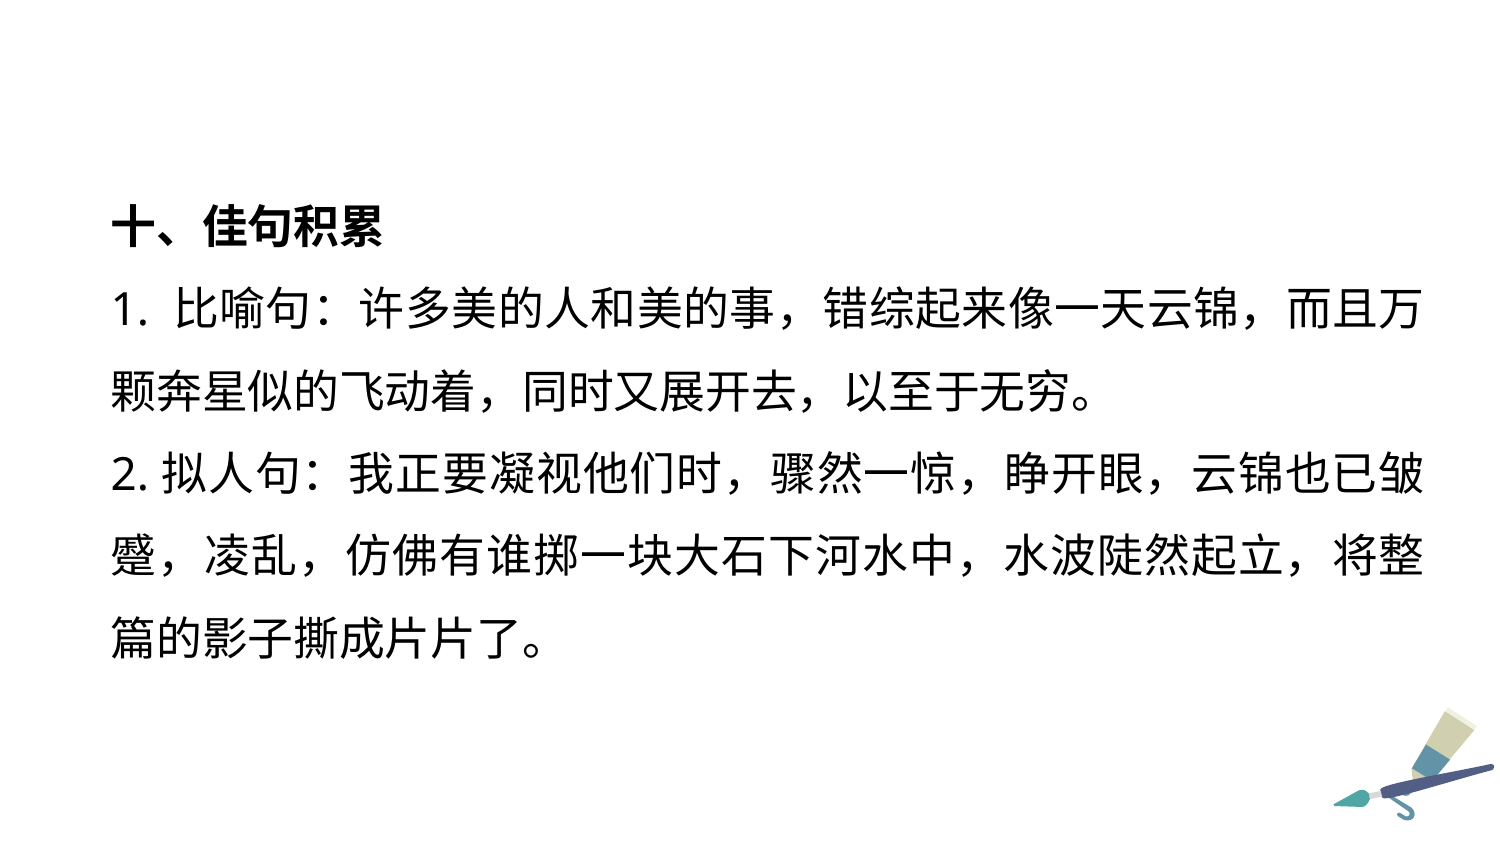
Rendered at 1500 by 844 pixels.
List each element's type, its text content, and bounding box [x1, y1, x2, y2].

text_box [1358, 708, 1481, 844]
text_box 十、佳句积累 1. 比喻句：许多美的人和美的事，错综起来像一天云锦，而且万颗奔星似的飞动着，同时又展开去，以至于无穷。 2.拟人句：我正要凝视他们时，骤然一惊，睁开眼，云锦也已皱蹙，凌乱，仿佛有谁掷一块大石下河水中，水波陡然起立，将整篇的影子撕成片片了。 [95, 162, 1440, 672]
